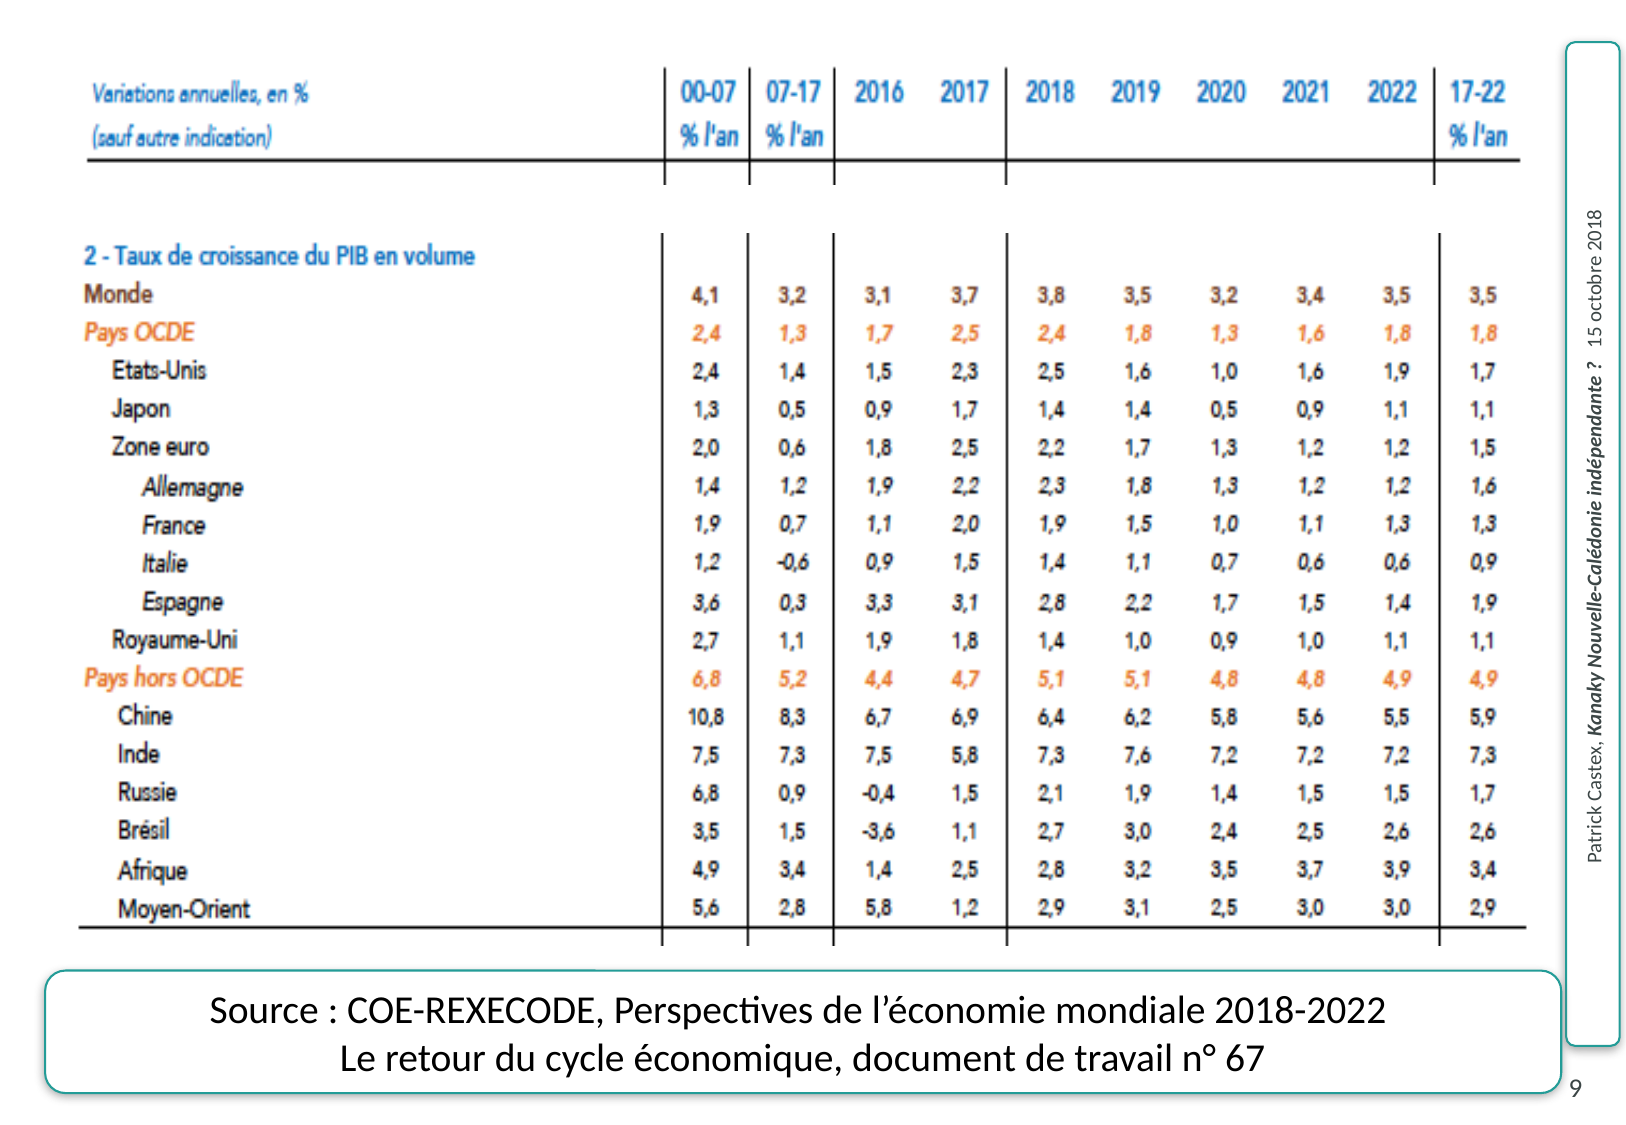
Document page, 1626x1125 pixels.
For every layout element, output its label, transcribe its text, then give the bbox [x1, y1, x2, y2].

picture [75, 53, 1545, 186]
picture [44, 232, 1545, 947]
text_box Source : COE-REXECODE, Perspectives de l’économie mondiale 2018-2022 Le retour du cycle économique, document de travail n° 67 [44, 969, 1563, 1095]
